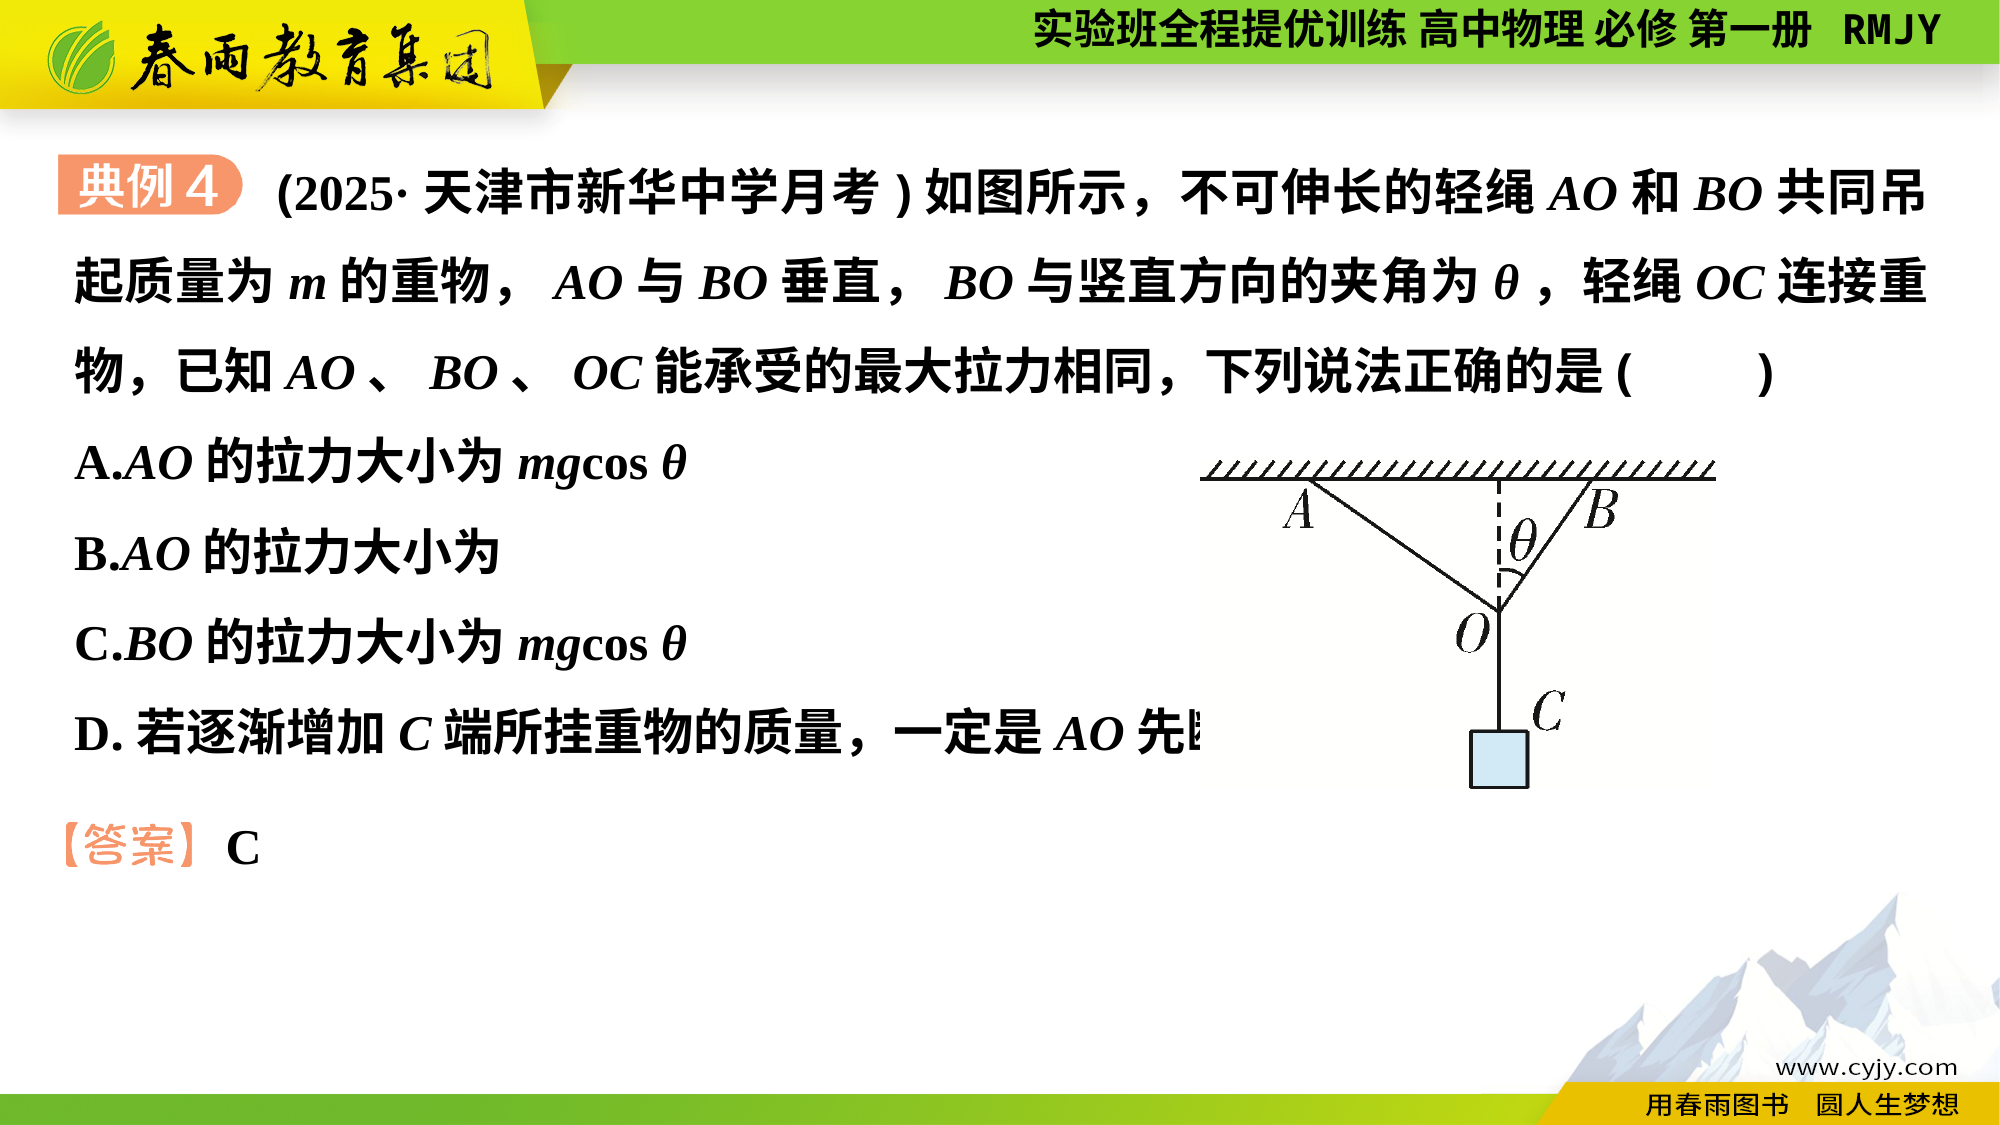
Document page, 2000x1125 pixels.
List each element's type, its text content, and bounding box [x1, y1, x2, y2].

picture [0, 0, 2000, 1125]
text_box C [210, 806, 277, 882]
